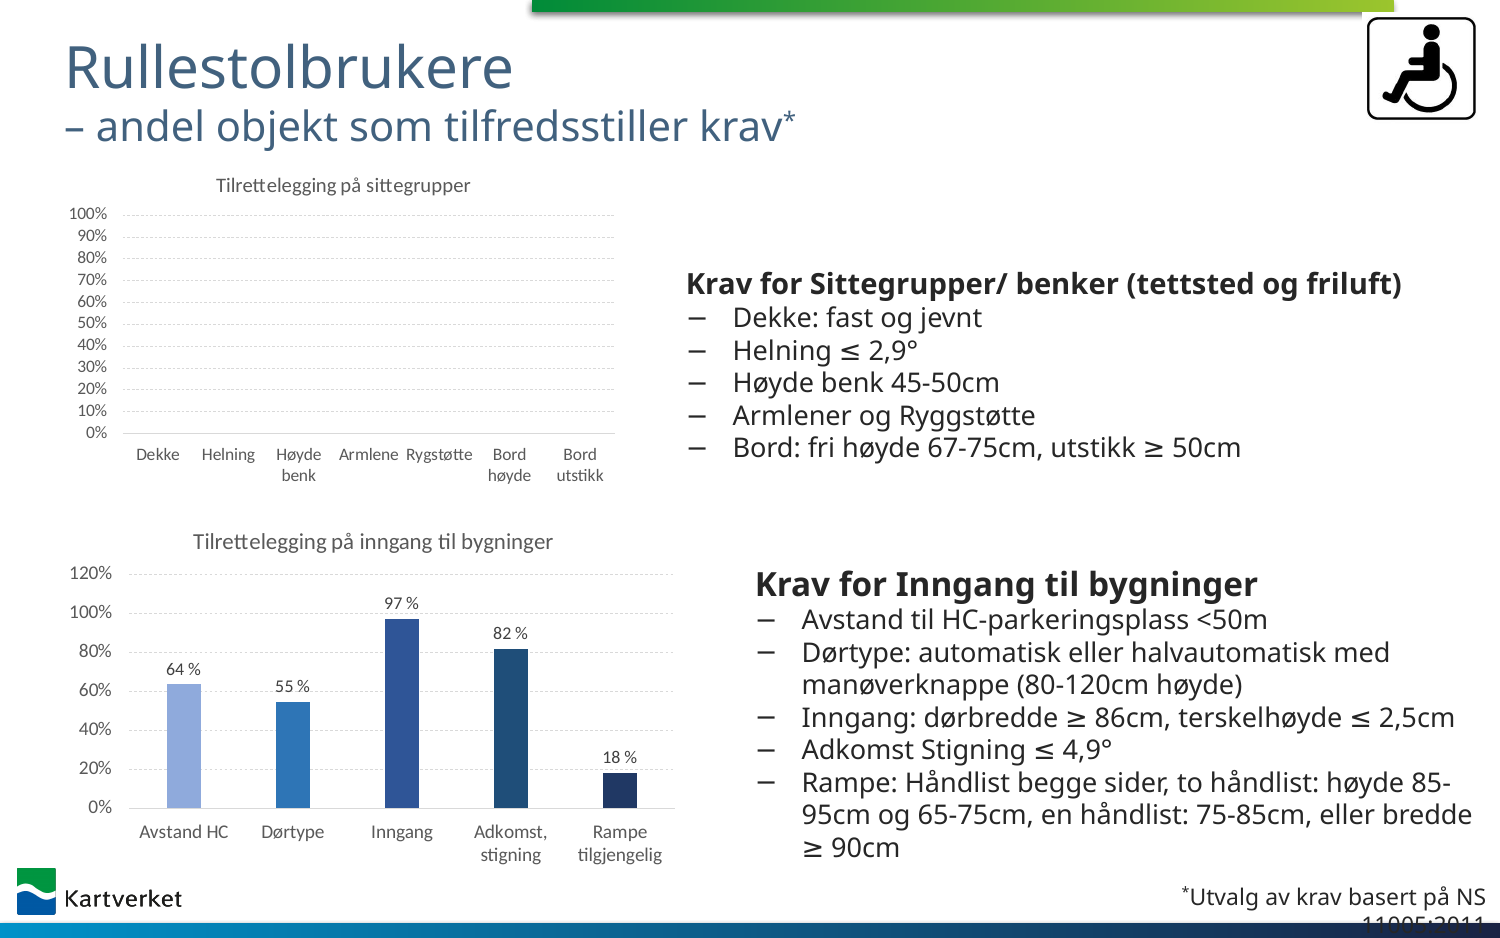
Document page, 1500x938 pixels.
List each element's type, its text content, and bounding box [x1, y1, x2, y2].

text_box Rullestolbrukere – andel objekt som tilfredsstiller krav* [49, 25, 1431, 158]
text_box Krav for Inngang til bygninger Avstand til HC-parkeringsplass <50m Dørtype: automatisk eller halvautomatisk med manøverknappe (80-120cm høyde) Inngang: dørbredde ≥ 86cm, terskelhøyde ≤ 2,5cm Adkomst Stigning ≤ 4,9° Rampe: Håndlist begge sider, to håndlist: høyde 85-95cm og 65-75cm, en håndlist: 75-85cm, eller bredde ≥ 90cm [740, 555, 1491, 870]
text_box Krav for Sittegrupper/ benker (tettsted og friluft) Dekke: fast og jevnt Helning ≤ 2,9° Høyde benk 45-50cm Armlener og Ryggstøtte Bord: fri høyde 67-75cm, utstikk ≥ 50cm [670, 258, 1418, 471]
text_box *Utvalg av krav basert på NS 11005:2011 [1068, 873, 1500, 938]
picture [1362, 12, 1481, 126]
picture [62, 166, 625, 492]
picture [62, 520, 685, 874]
